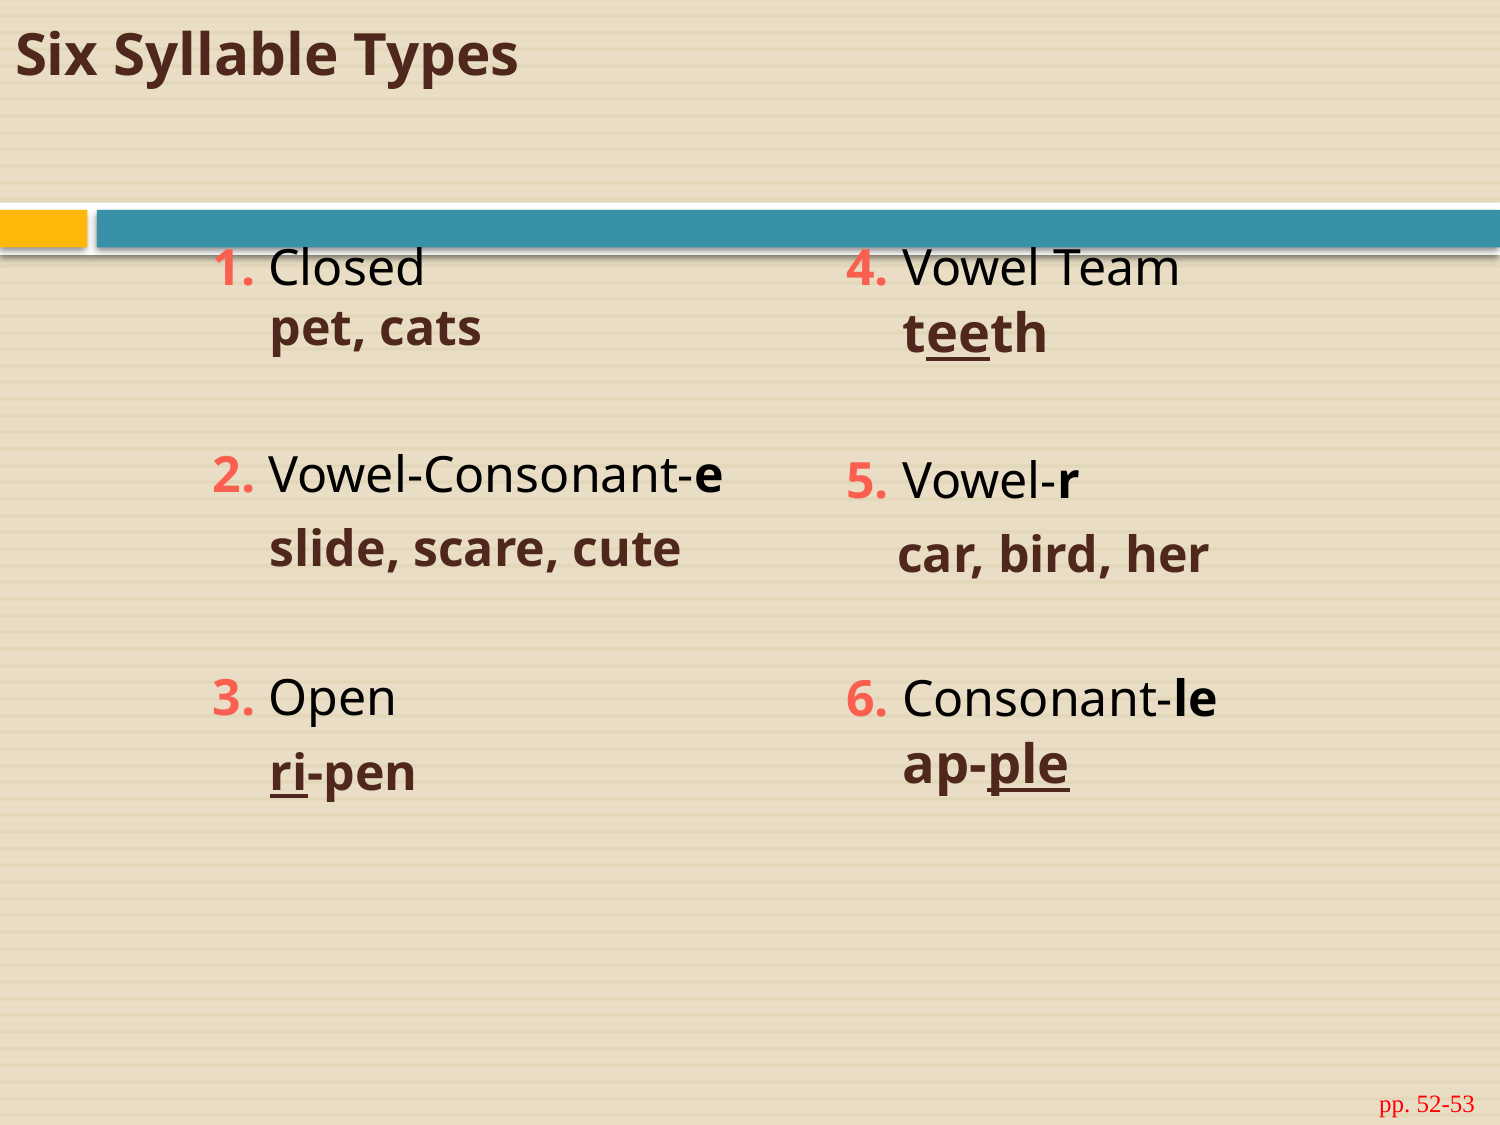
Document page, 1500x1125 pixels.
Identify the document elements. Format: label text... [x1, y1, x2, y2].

list 1. Closed pet, cats 2. Vowel-Consonant-e slide, scare, cute 3. Open ri-pen [197, 227, 866, 920]
text_box pp. 52-53 [1364, 1079, 1500, 1125]
list 4. Vowel Team teeth 5. Vowel-r car, bird, her 6. Consonant-le ap-ple [831, 227, 1414, 803]
title Six Syllable Types [0, 0, 563, 104]
